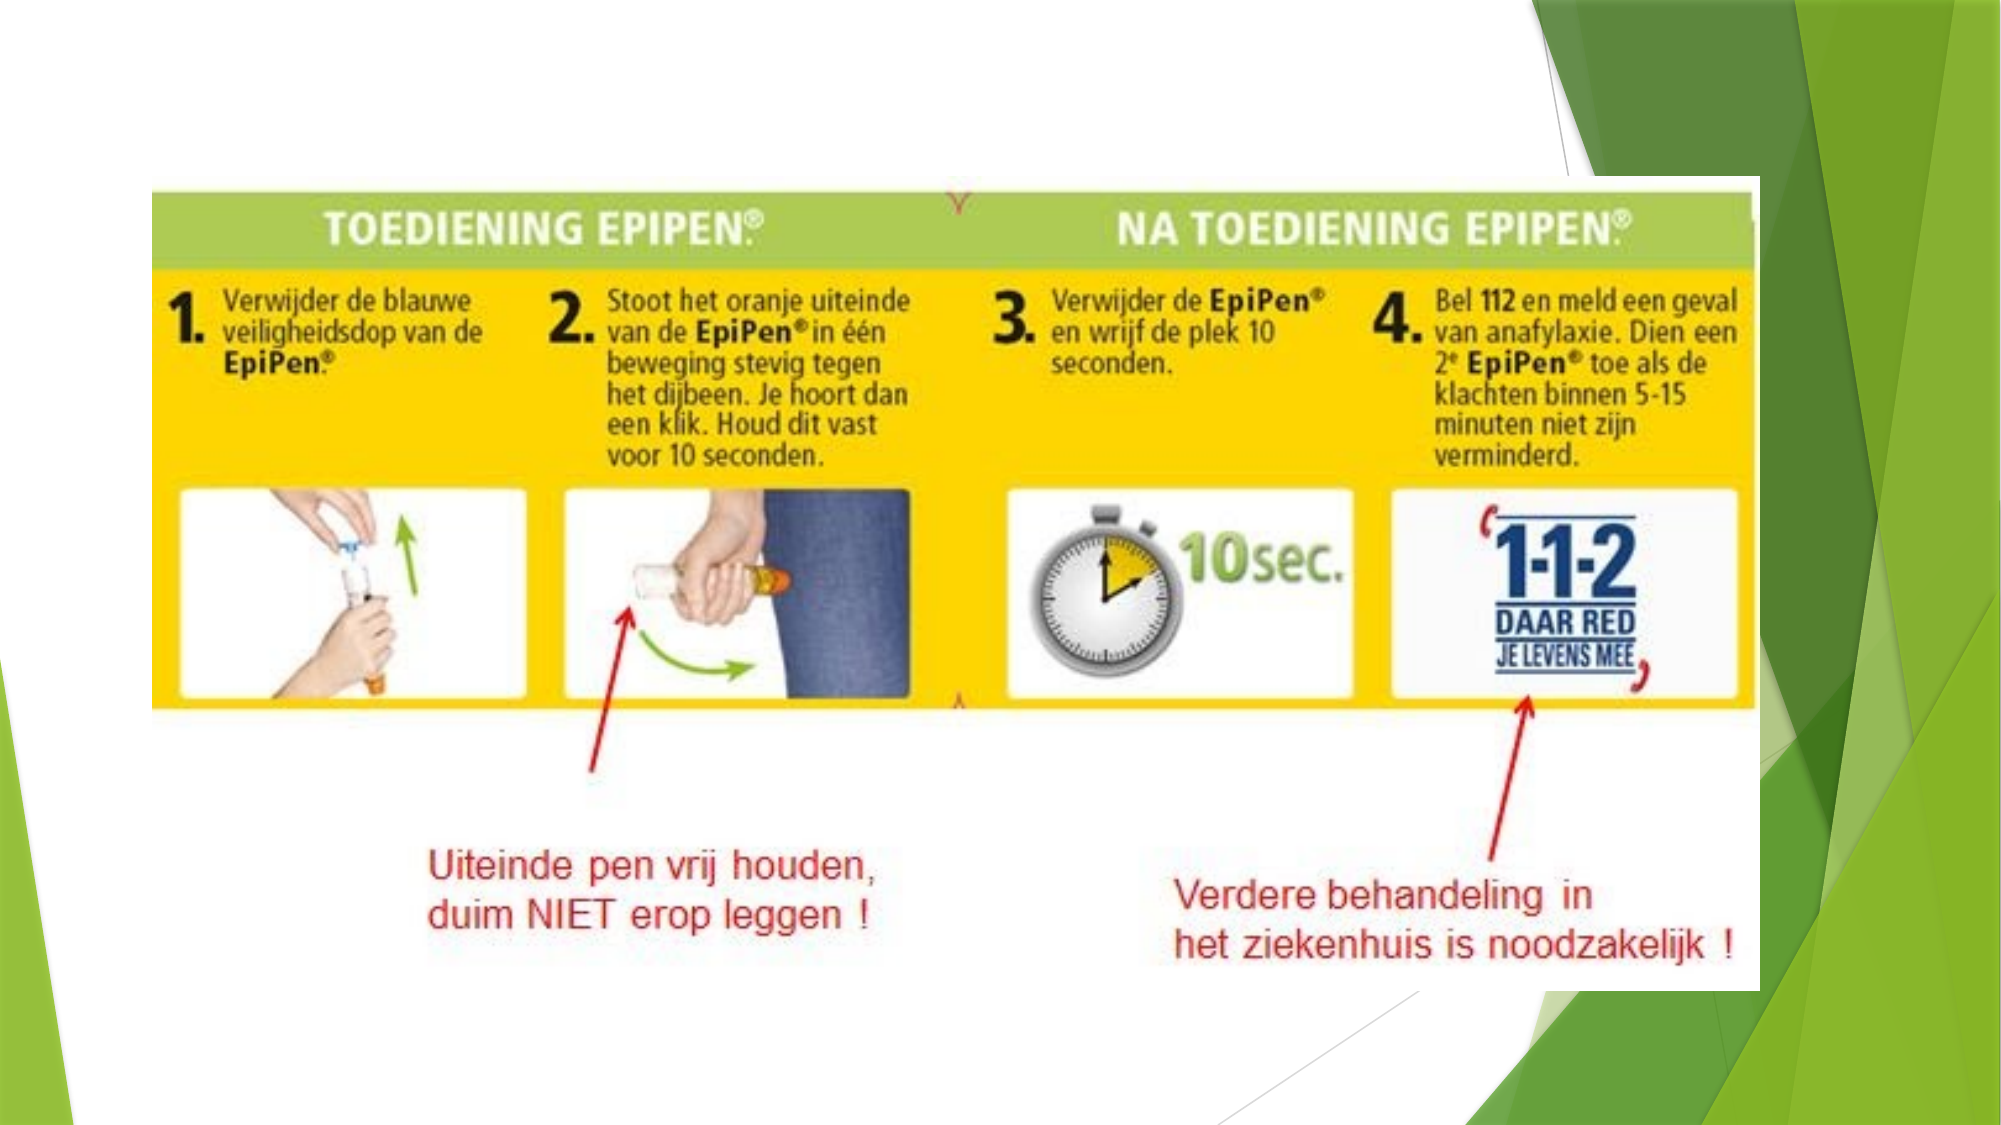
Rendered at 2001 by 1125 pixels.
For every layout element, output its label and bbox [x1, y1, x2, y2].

picture [151, 175, 1761, 992]
